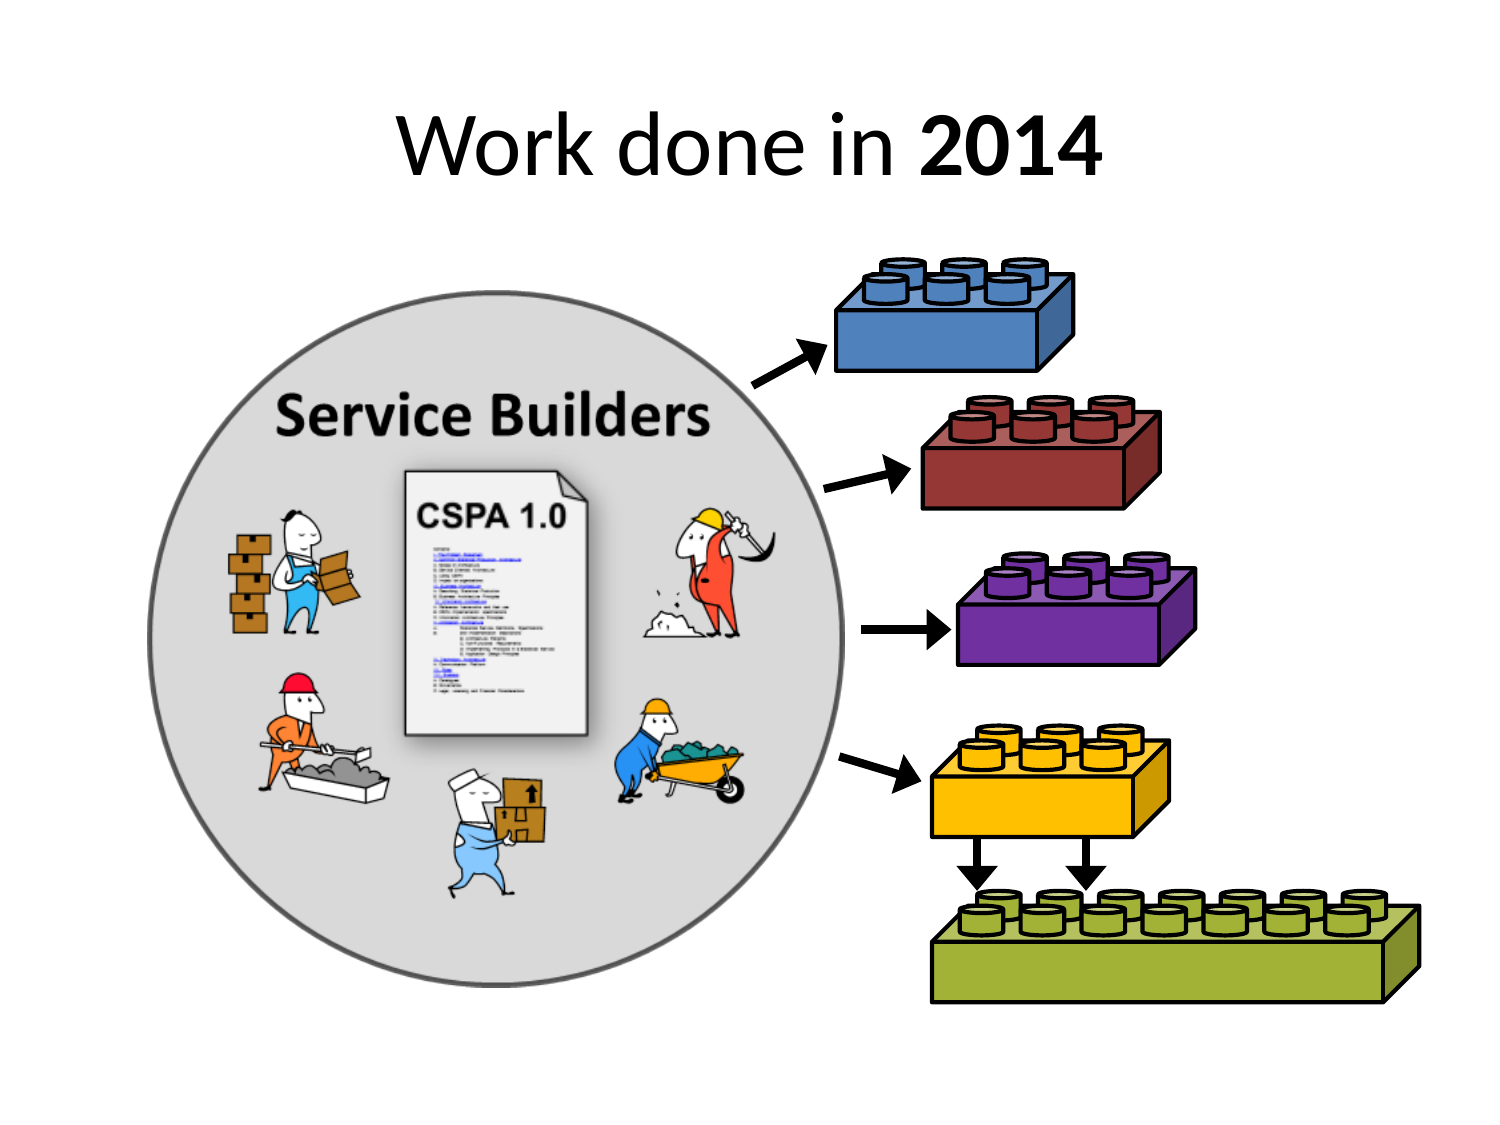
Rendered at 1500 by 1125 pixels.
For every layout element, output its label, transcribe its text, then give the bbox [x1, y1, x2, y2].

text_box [957, 553, 1196, 665]
picture [147, 290, 845, 988]
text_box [838, 756, 922, 782]
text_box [823, 468, 912, 490]
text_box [931, 725, 1170, 838]
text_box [931, 890, 1420, 1003]
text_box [835, 259, 1074, 371]
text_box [922, 396, 1161, 509]
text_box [752, 344, 828, 387]
title Work done in 2014 [74, 44, 1426, 233]
